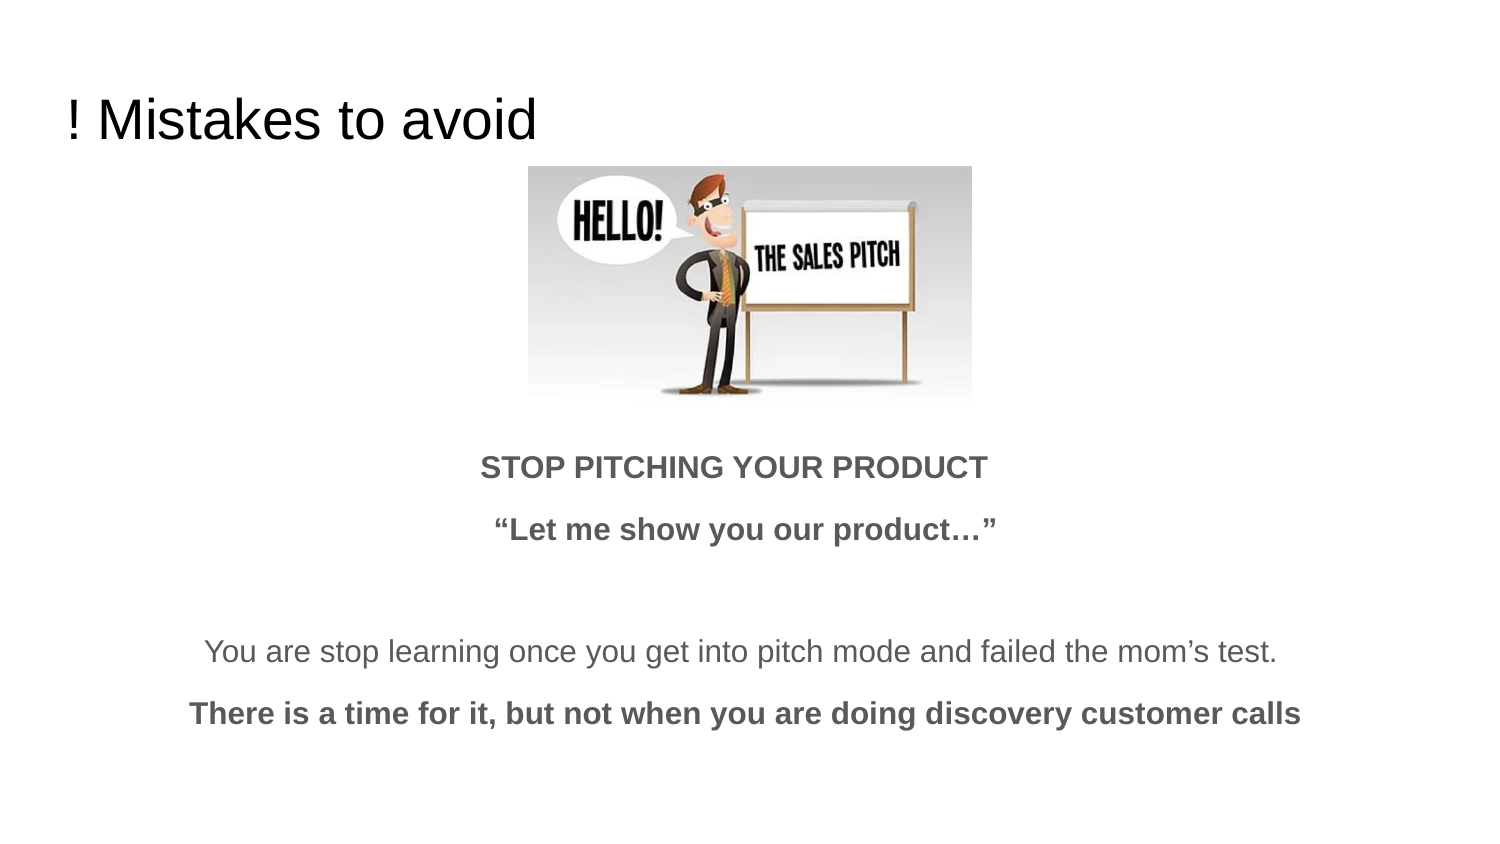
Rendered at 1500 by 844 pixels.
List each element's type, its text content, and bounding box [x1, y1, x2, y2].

picture [527, 166, 973, 407]
title ! Mistakes to avoid [51, 72, 1449, 167]
list STOP PITCHING YOUR PRODUCT “Let me show you our product…” You are stop learning once you get into pitch mode and failed the mom’s test. There is a time for it, but not when you are doing discovery customer calls [51, 189, 1449, 750]
